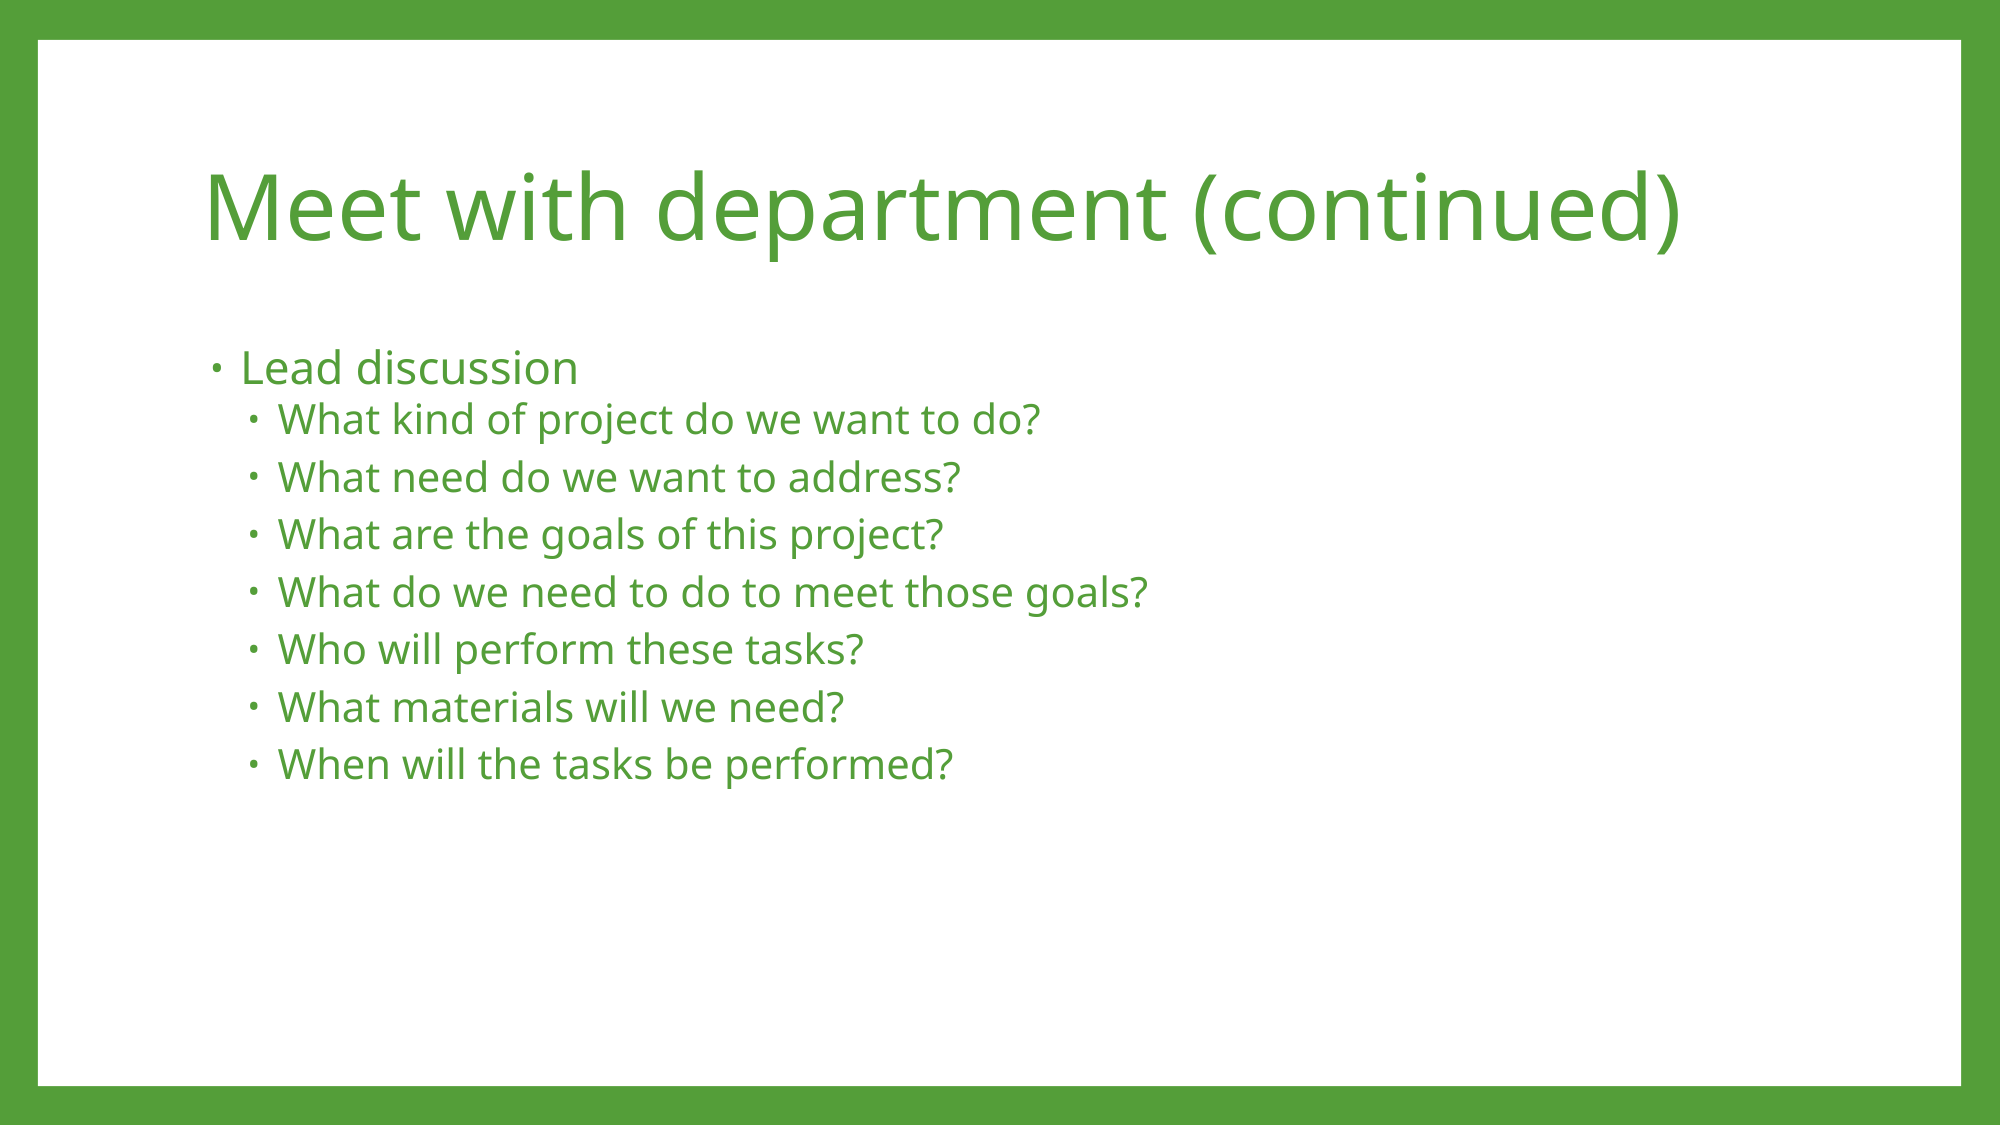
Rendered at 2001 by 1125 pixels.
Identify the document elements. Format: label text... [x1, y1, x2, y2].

list Lead discussion What kind of project do we want to do? What need do we want to address? What are the goals of this project? What do we need to do to meet those goals? Who will perform these tasks? What materials will we need? When will the tasks be performed? [187, 337, 1808, 1000]
title Meet with department (continued) [187, 99, 1808, 323]
